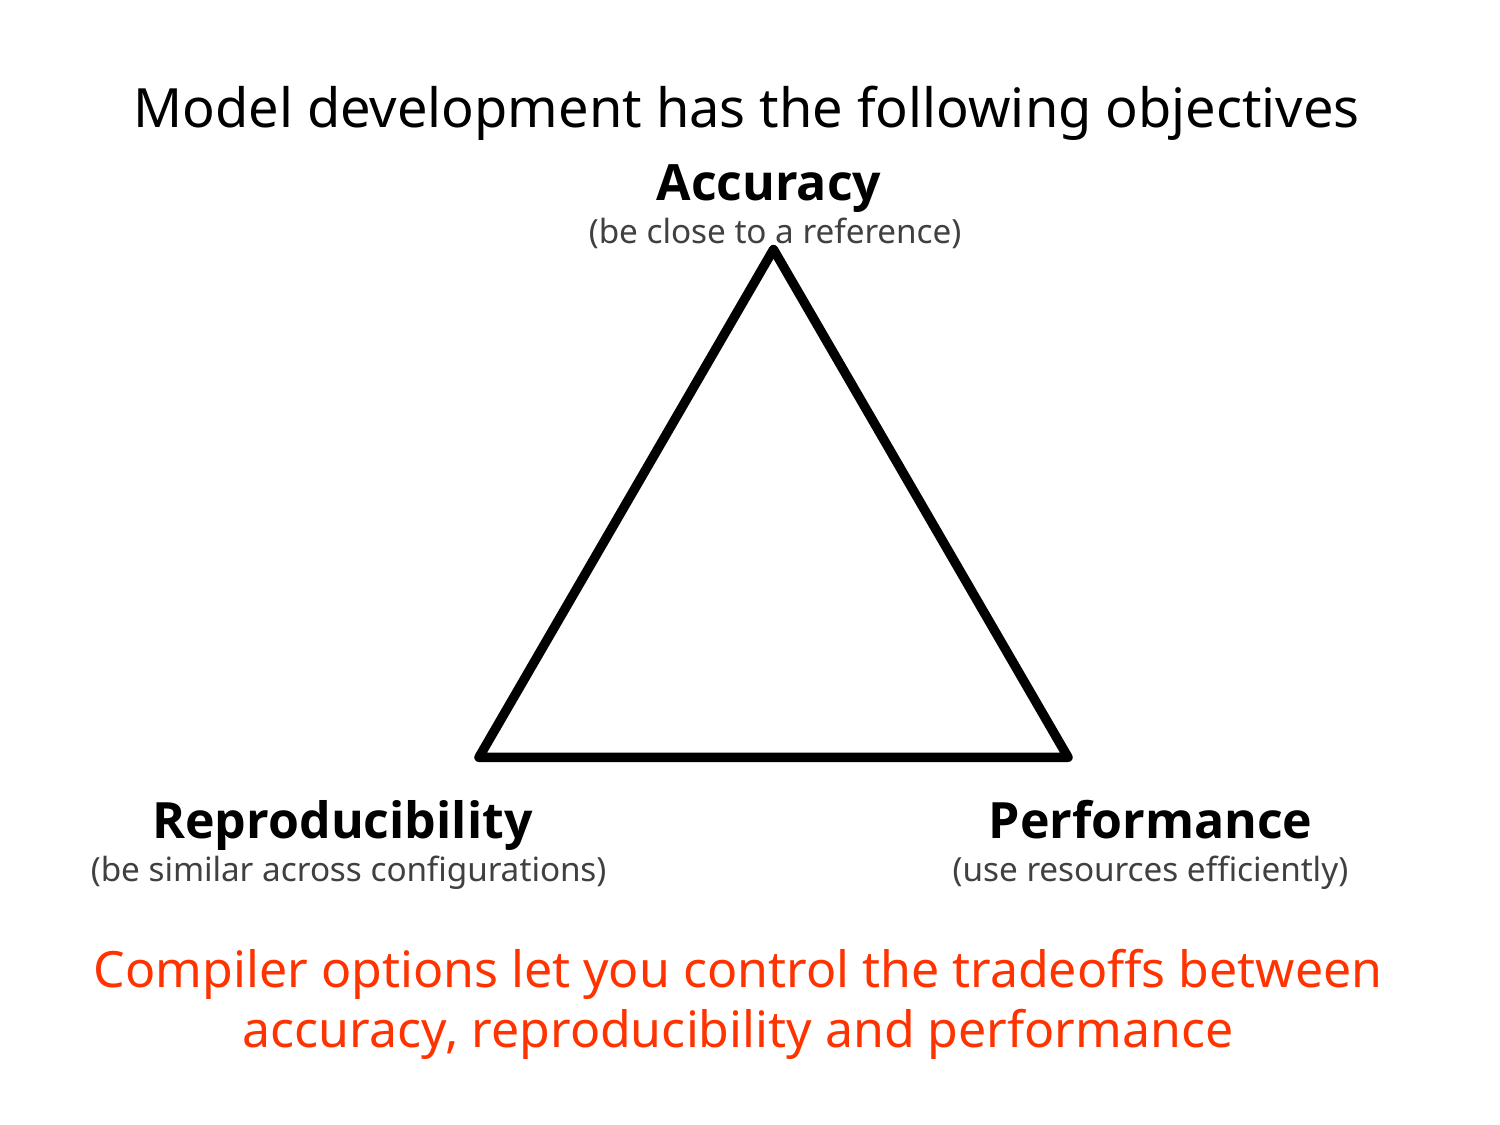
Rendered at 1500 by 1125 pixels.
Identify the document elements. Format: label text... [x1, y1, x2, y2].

text_box Reproducibility (be similar across configurations) [7, 781, 691, 896]
text_box [477, 258, 1070, 760]
text_box Accuracy (be close to a reference) [541, 143, 1009, 258]
text_box Model development has the following objectives [41, 66, 1453, 146]
text_box Compiler options let you control the tradeoffs between accuracy, reproducibility and performance [65, 929, 1412, 1065]
text_box Performance (use resources efficiently) [808, 780, 1493, 941]
